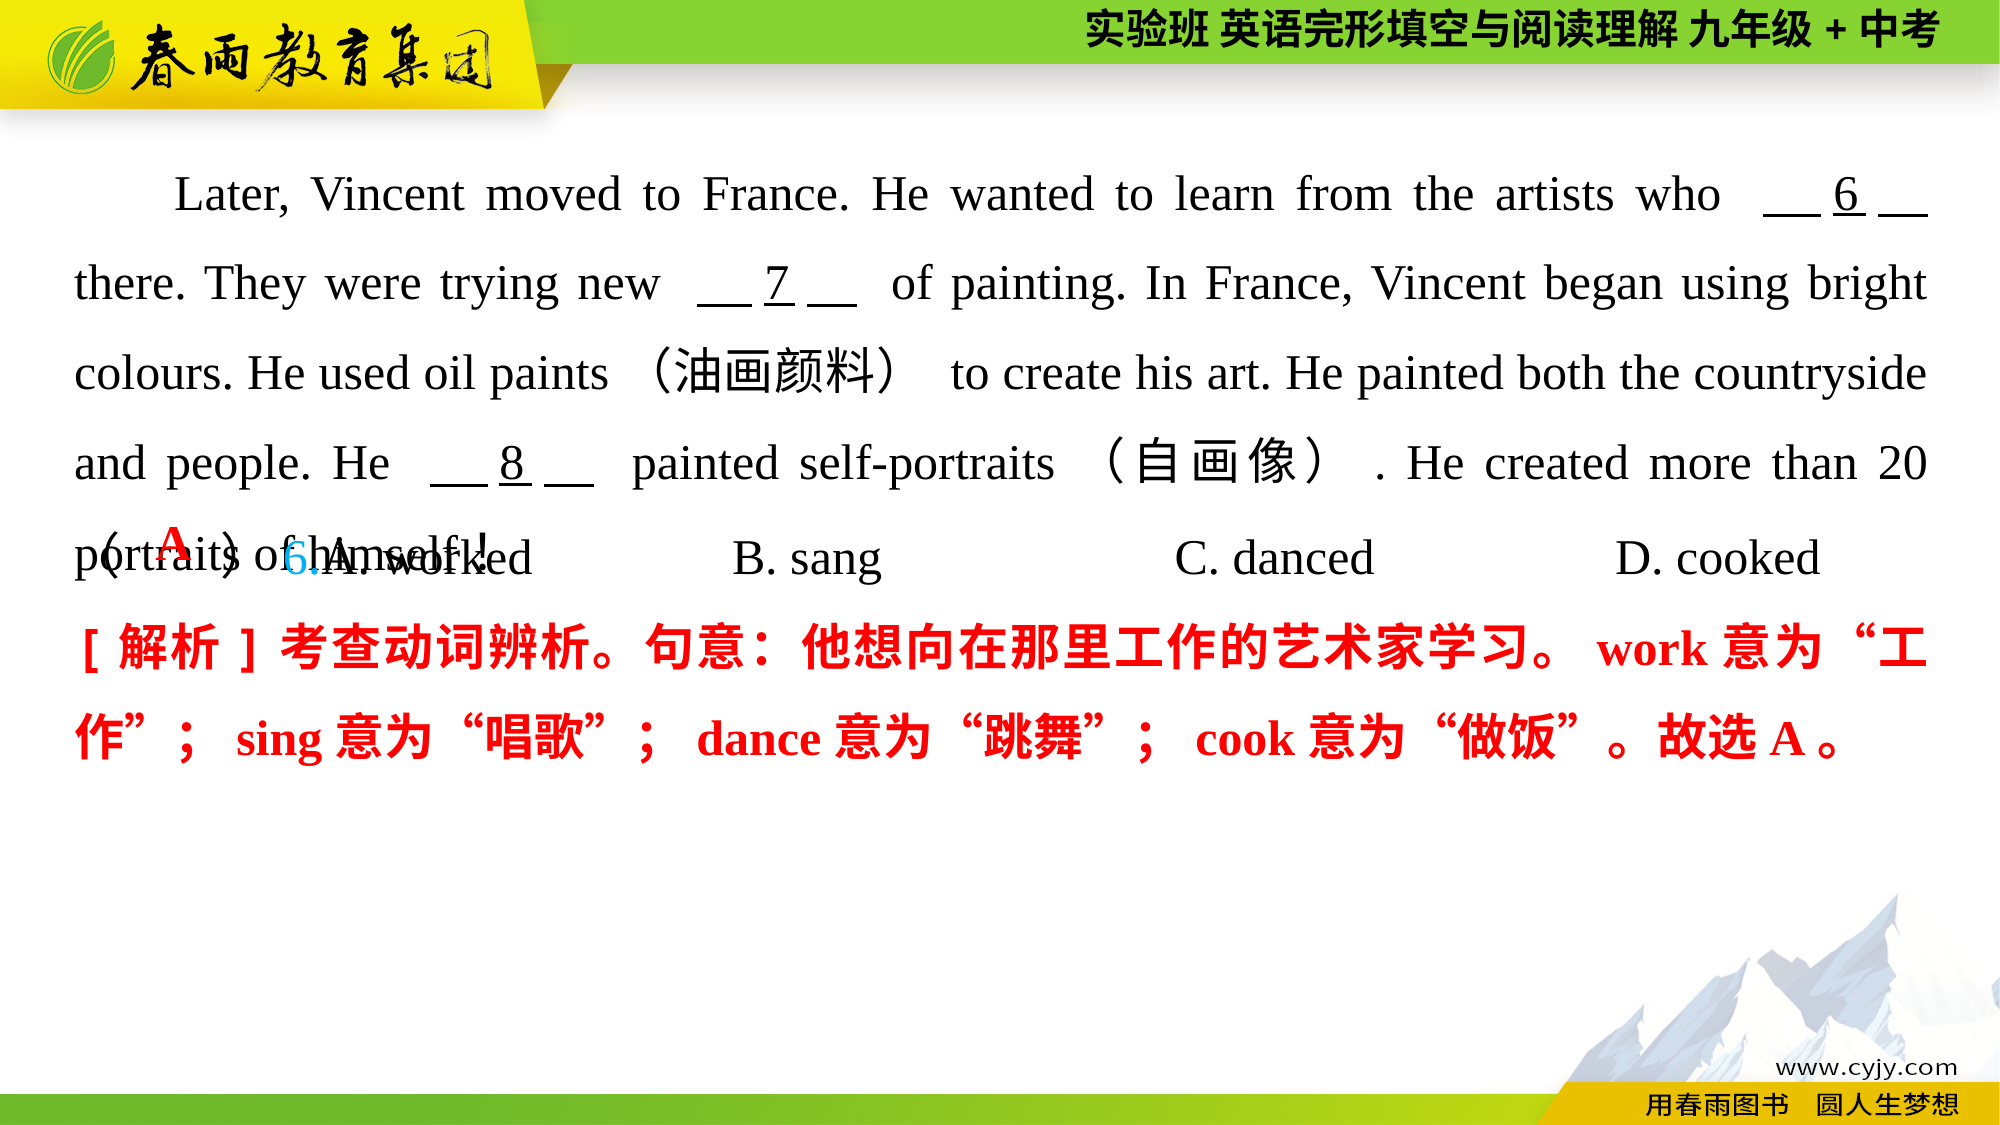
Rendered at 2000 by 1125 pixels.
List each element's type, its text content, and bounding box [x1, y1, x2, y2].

text_box （ ）6.A. worked B. sang C. danced D. cooked [56, 487, 1944, 593]
text_box A [140, 503, 207, 579]
picture [0, 0, 2000, 1125]
text_box [解析]考查动词辨析。句意：他想向在那里工作的艺术家学习。work意为“工作”；sing意为“唱歌”；dance意为“跳舞”；cook意为“做饭”。故选A。 [59, 593, 1944, 774]
list Later, Vincent moved to France. He wanted to learn from the artists who 6 there. They were trying new 7 of painting. In France, Vincent began using bright colours. He used oil paints（油画颜料） to create his art. He painted both the countryside and people. He 8 painted self-portraits（自画像）. He created more than 20 portraits of himself！ [59, 122, 1944, 487]
